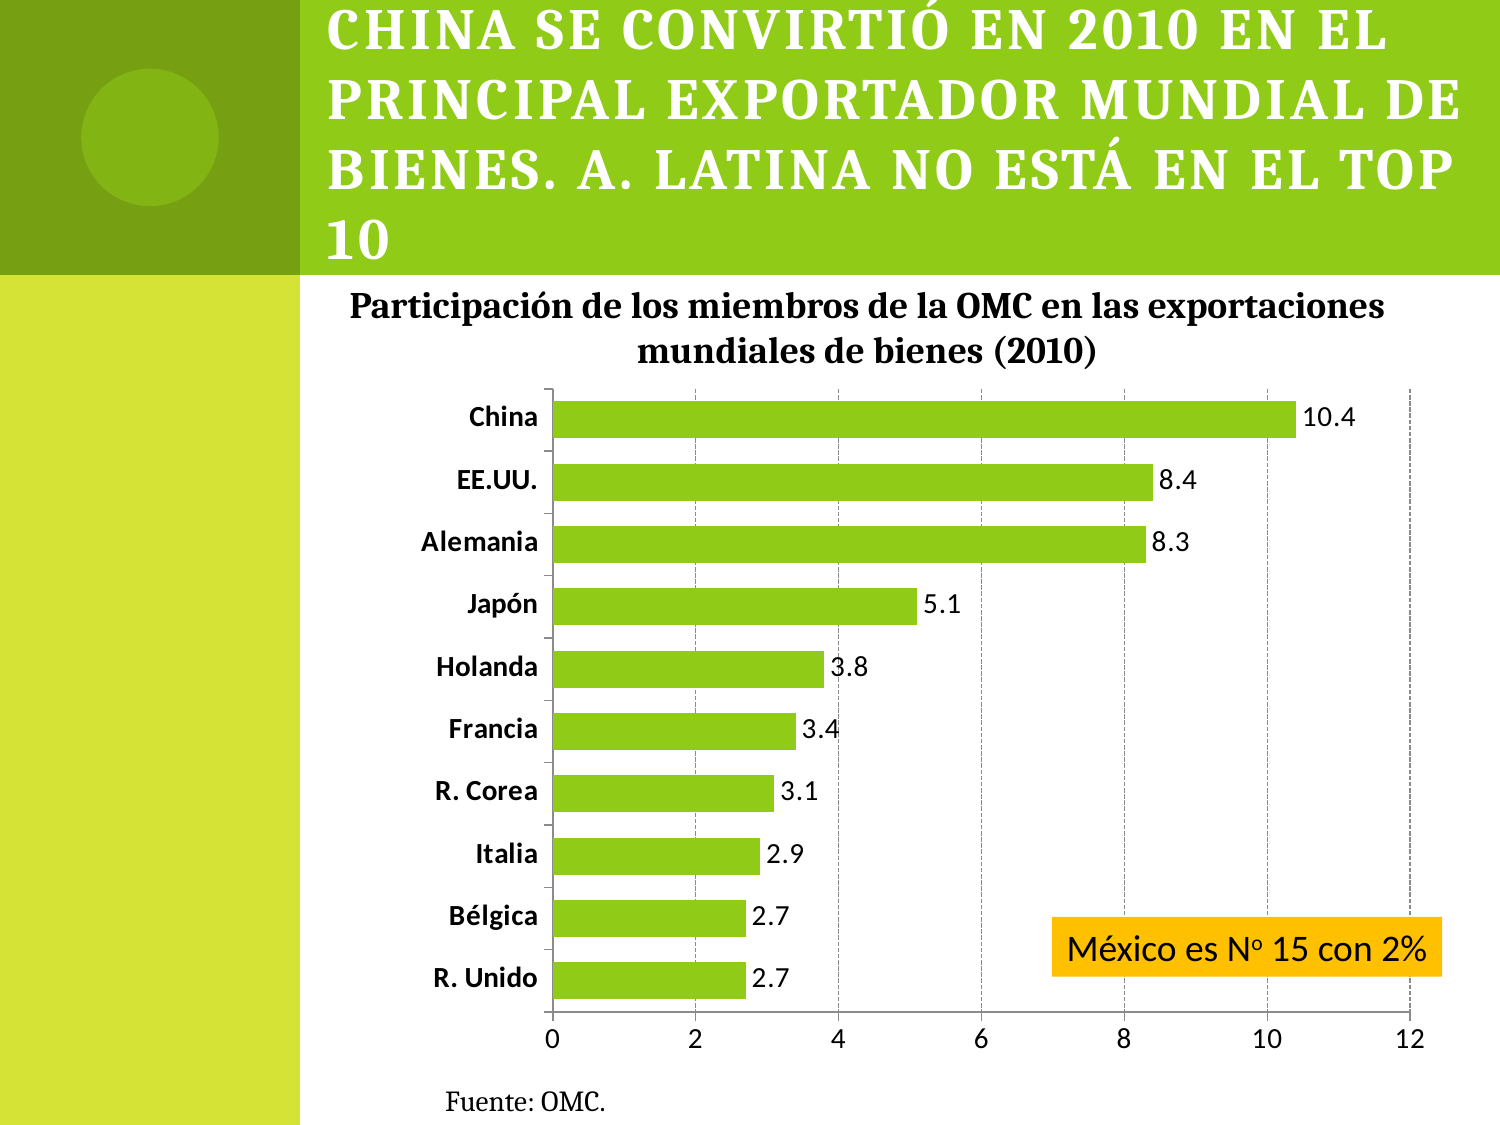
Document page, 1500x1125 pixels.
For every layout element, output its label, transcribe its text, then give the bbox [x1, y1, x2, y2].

chart [399, 374, 1448, 1071]
text_box Participación de los miembros de la OMC en las exportaciones mundiales de bienes (2010) [323, 266, 1413, 386]
title China se convirtió en 2010 en el principal exportador mundial de bienes. A. Latina no está en el top 10 [312, 37, 1500, 225]
text_box Fuente: OMC. [371, 1073, 680, 1125]
